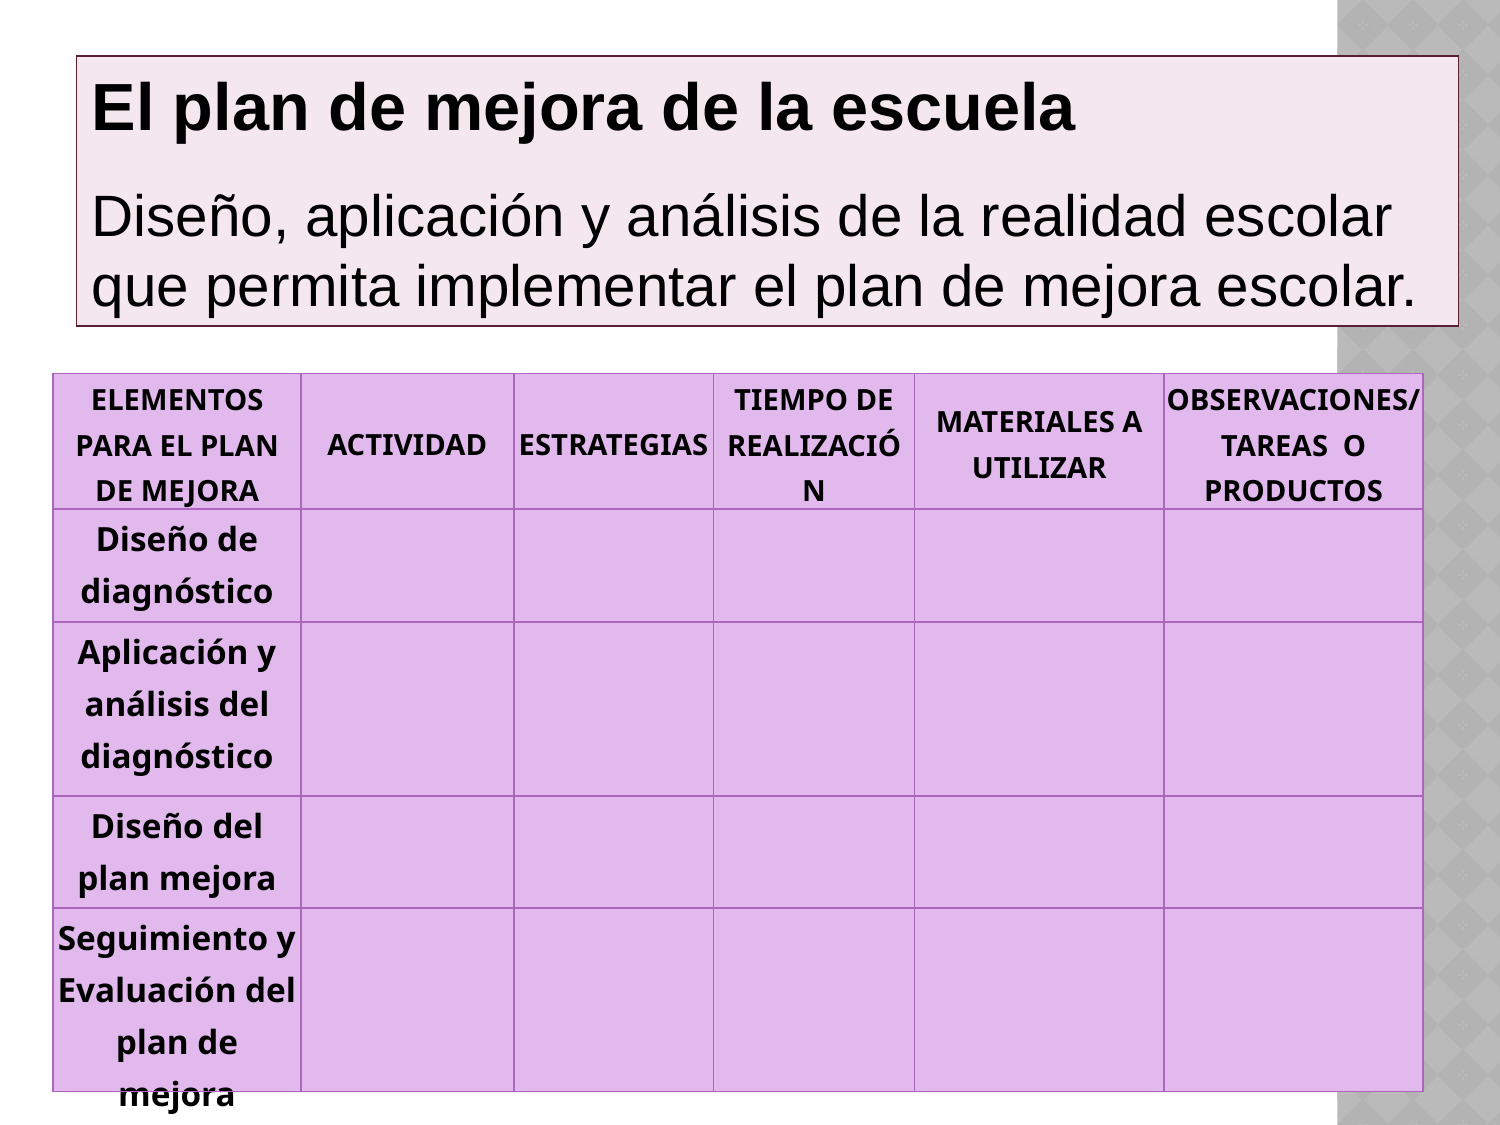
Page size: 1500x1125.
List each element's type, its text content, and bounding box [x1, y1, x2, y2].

table_cell [1165, 623, 1422, 795]
table_cell [714, 797, 914, 907]
table_header ELEMENTOS PARA EL PLAN DE MEJORA [54, 374, 300, 508]
table_cell [515, 797, 713, 907]
table_cell [915, 909, 1163, 1091]
table_cell Seguimiento y Evaluación del plan de mejora [54, 909, 300, 1091]
table_cell Diseño del plan mejora [54, 797, 300, 907]
table_cell [515, 623, 713, 795]
table_cell [302, 909, 513, 1091]
table_cell [1165, 797, 1422, 907]
table_cell Aplicación y análisis del diagnóstico [54, 623, 300, 795]
table_cell [714, 623, 914, 795]
table_header ESTRATEGIAS [515, 374, 713, 508]
table_header ACTIVIDAD [302, 374, 513, 508]
table_cell [515, 909, 713, 1091]
table_cell [915, 510, 1163, 621]
table_cell [515, 510, 713, 621]
table_cell [302, 797, 513, 907]
table_cell [1165, 909, 1422, 1091]
text_box El plan de mejora de la escuela Diseño, aplicación y análisis de la realidad escolar que permita implementar el plan de mejora escolar. [76, 55, 1459, 326]
table_cell [915, 797, 1163, 907]
table_cell [915, 623, 1163, 795]
table_header MATERIALES A UTILIZAR [915, 374, 1163, 508]
table_cell Diseño de diagnóstico [54, 510, 300, 621]
table_cell [714, 909, 914, 1091]
table_cell [302, 623, 513, 795]
table_header TIEMPO DE REALIZACIÓN [714, 374, 914, 508]
table_header OBSERVACIONES/ TAREAS O PRODUCTOS [1165, 374, 1422, 508]
table_cell [714, 510, 914, 621]
table_cell [1165, 510, 1422, 621]
table_cell [302, 510, 513, 621]
